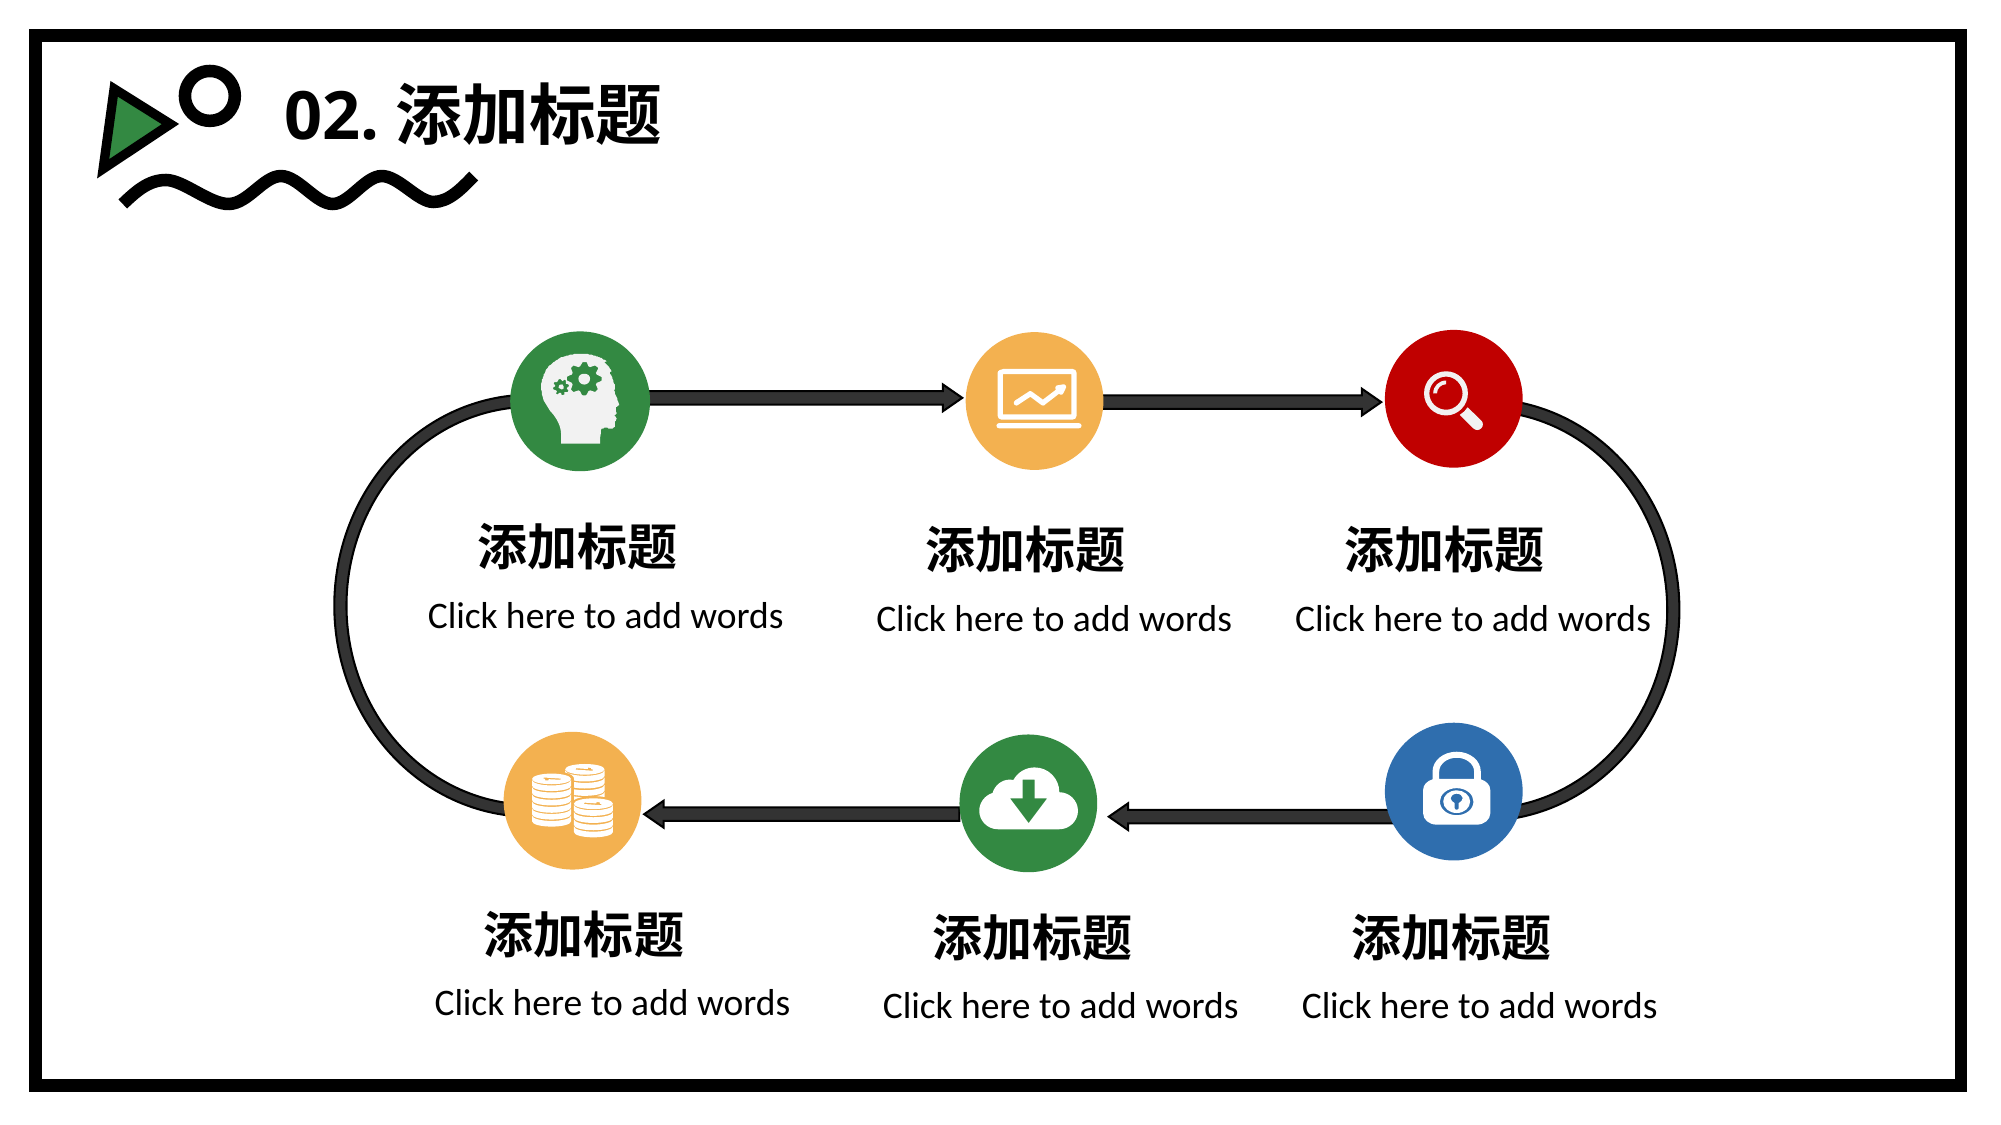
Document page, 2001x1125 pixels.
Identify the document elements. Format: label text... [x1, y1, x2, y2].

text_box [650, 382, 965, 414]
text_box Click here to add words [1280, 586, 1693, 647]
text_box 添加标题 [469, 895, 912, 971]
text_box [642, 798, 959, 830]
text_box 添加标题 [910, 511, 1329, 587]
text_box 02.添加标题 [269, 65, 678, 321]
text_box [1523, 402, 1658, 511]
text_box [101, 87, 173, 171]
text_box [183, 69, 236, 122]
text_box Click here to add words [419, 970, 832, 1031]
text_box 添加标题 [1329, 511, 1773, 587]
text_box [1384, 722, 1523, 861]
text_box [1384, 329, 1523, 468]
text_box 添加标题 [462, 508, 906, 584]
text_box 添加标题 [1336, 898, 1780, 974]
text_box [333, 394, 510, 816]
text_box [965, 332, 1104, 470]
text_box 添加标题 [917, 898, 1336, 974]
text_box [511, 332, 649, 471]
text_box [1104, 386, 1383, 418]
text_box [35, 35, 1962, 1087]
text_box [122, 178, 269, 206]
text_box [959, 734, 1098, 873]
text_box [503, 731, 642, 870]
text_box Click here to add words [868, 973, 1281, 1034]
text_box Click here to add words [861, 586, 1274, 647]
text_box [1107, 801, 1384, 833]
text_box Click here to add words [413, 583, 825, 643]
text_box Click here to add words [1287, 973, 1699, 1034]
text_box [1523, 647, 1678, 818]
